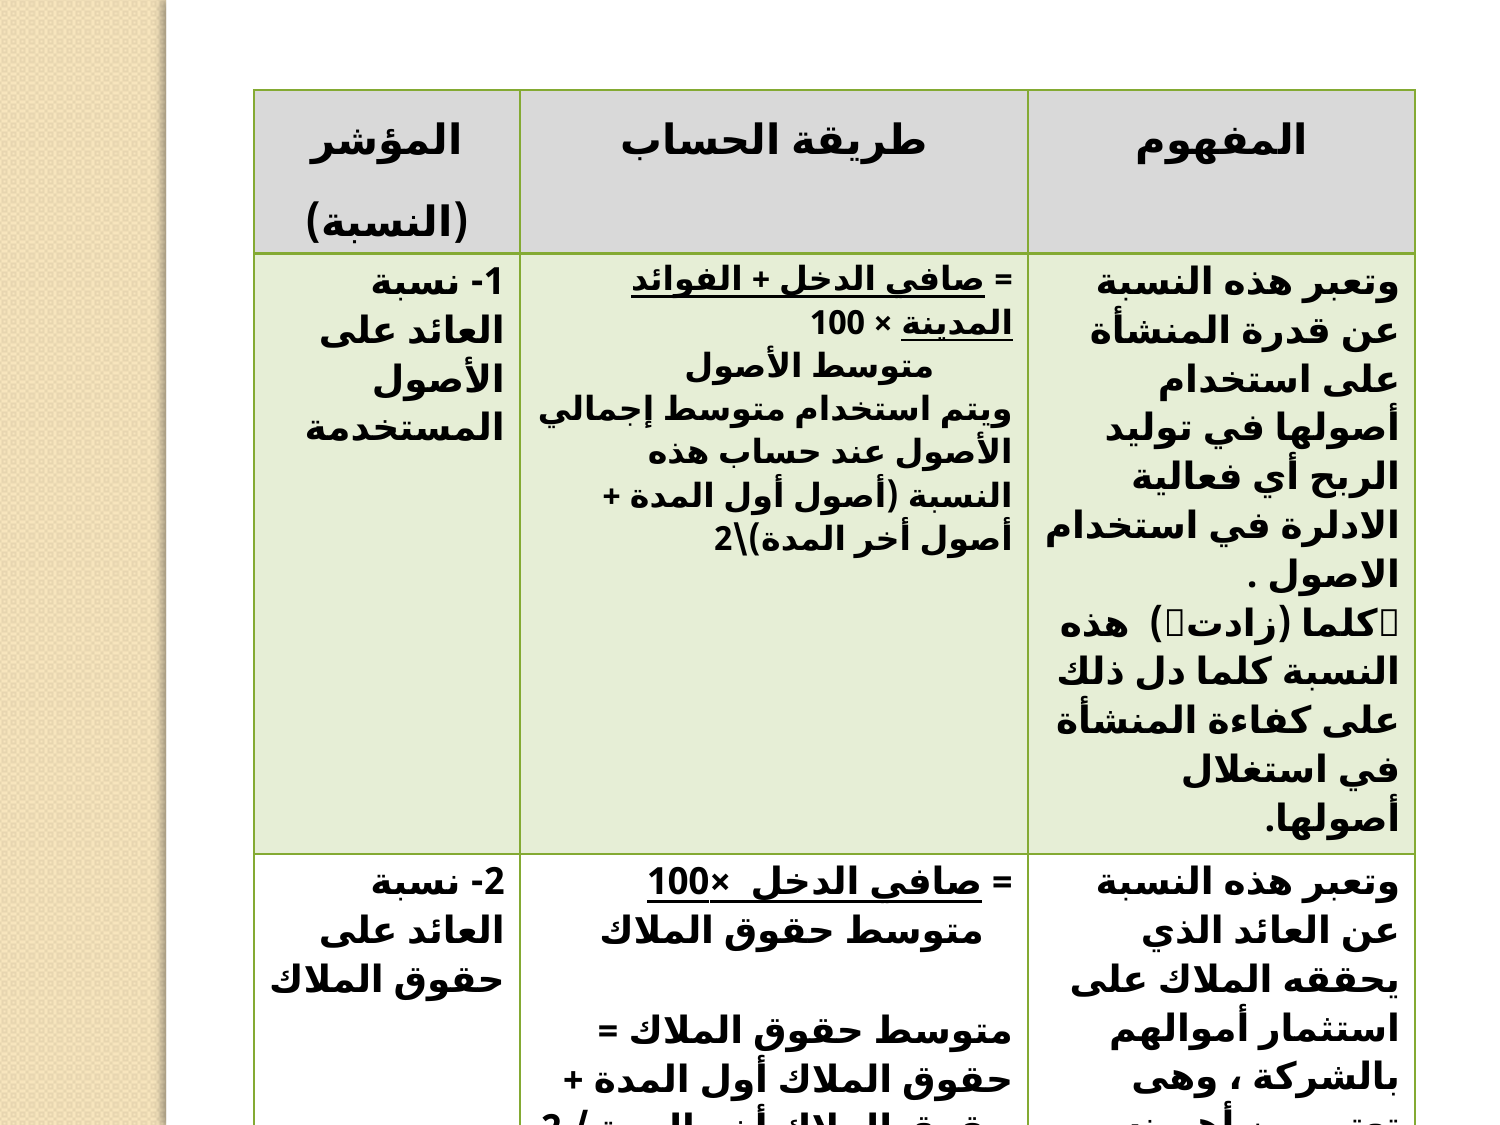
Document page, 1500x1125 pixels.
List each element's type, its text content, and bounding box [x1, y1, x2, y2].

table_header طريقة الحساب [521, 91, 1027, 252]
table_cell = صافي الدخل + الفوائد المدينة × 100 متوسط الأصول ويتم استخدام متوسط إجمالي الأصول عند حساب هذه النسبة (أصول أول المدة + أصول أخر المدة)\2 [521, 255, 1027, 853]
table_cell وتعبر هذه النسبة عن قدرة المنشأة على استخدام أصولها في توليد الربح أي فعالية الادلرة في استخدام الاصول . كلما (زادت) هذه النسبة كلما دل ذلك على كفاءة المنشأة في استغلال أصولها. [1029, 255, 1414, 853]
table_cell 2- نسبة العائد على حقوق الملاك [255, 855, 519, 1125]
table_cell 1- نسبة العائد على الأصول المستخدمة [255, 255, 519, 853]
table_header المؤشر (النسبة) [255, 91, 519, 252]
table_cell = صافي الدخل ×100 متوسط حقوق الملاك متوسط حقوق الملاك = حقوق الملاك أول المدة + حقوق الملاك أخر المدة / 2 [521, 855, 1027, 1125]
table_header المفهوم [1029, 91, 1414, 252]
table_cell وتعبر هذه النسبة عن العائد الذي يحققه الملاك على استثمار أموالهم بالشركة ، وهى تعتبر من أهم نسب الربحية المستخدمة حيث أنه بناءاً على هذه النسبة قد يقرر الملاك الاستمرار في النشاط أو تحويل الأموال إلى استثمارات أخرى تحقق عائداً مناسباً. [1029, 855, 1414, 1125]
